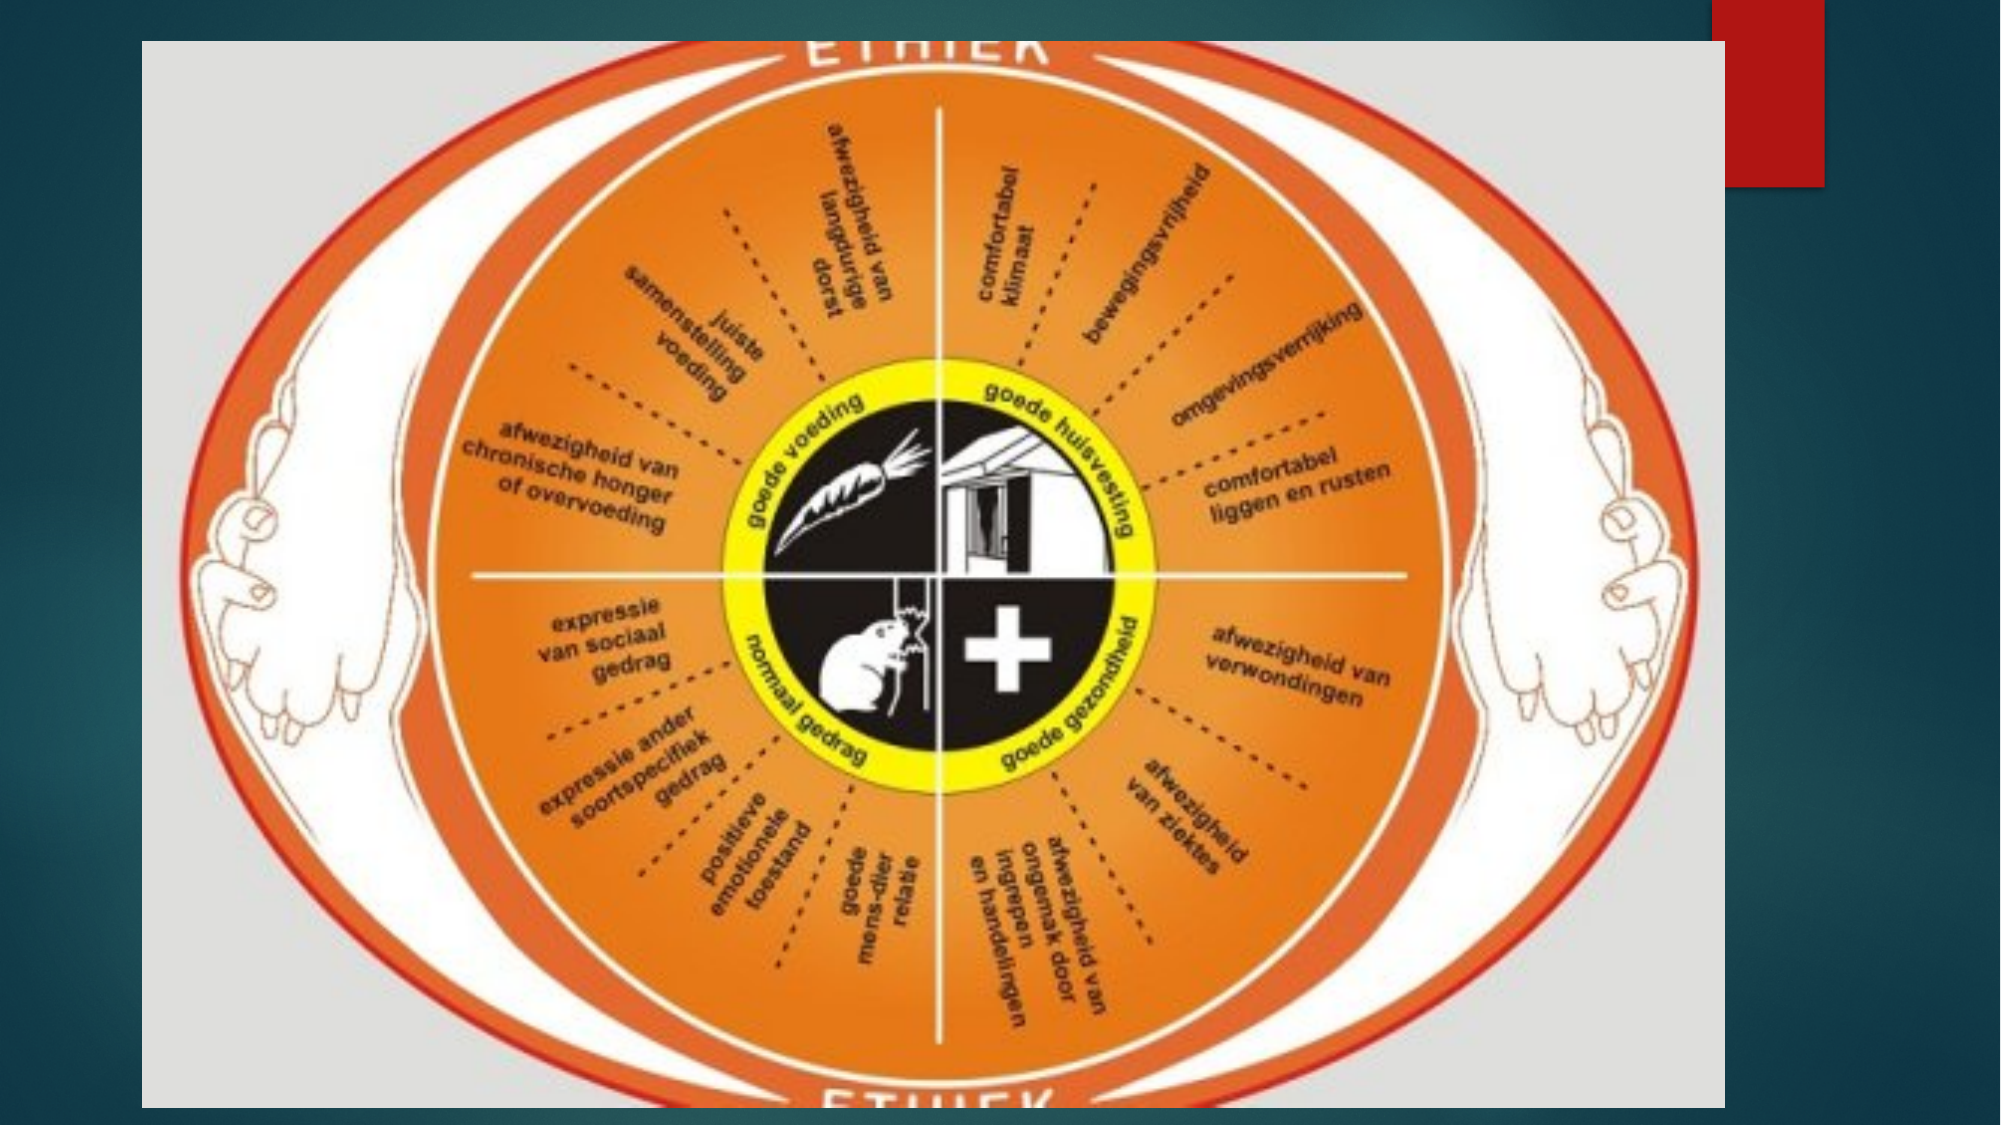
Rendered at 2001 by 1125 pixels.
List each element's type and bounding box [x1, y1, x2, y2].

picture [0, 0, 1726, 1125]
